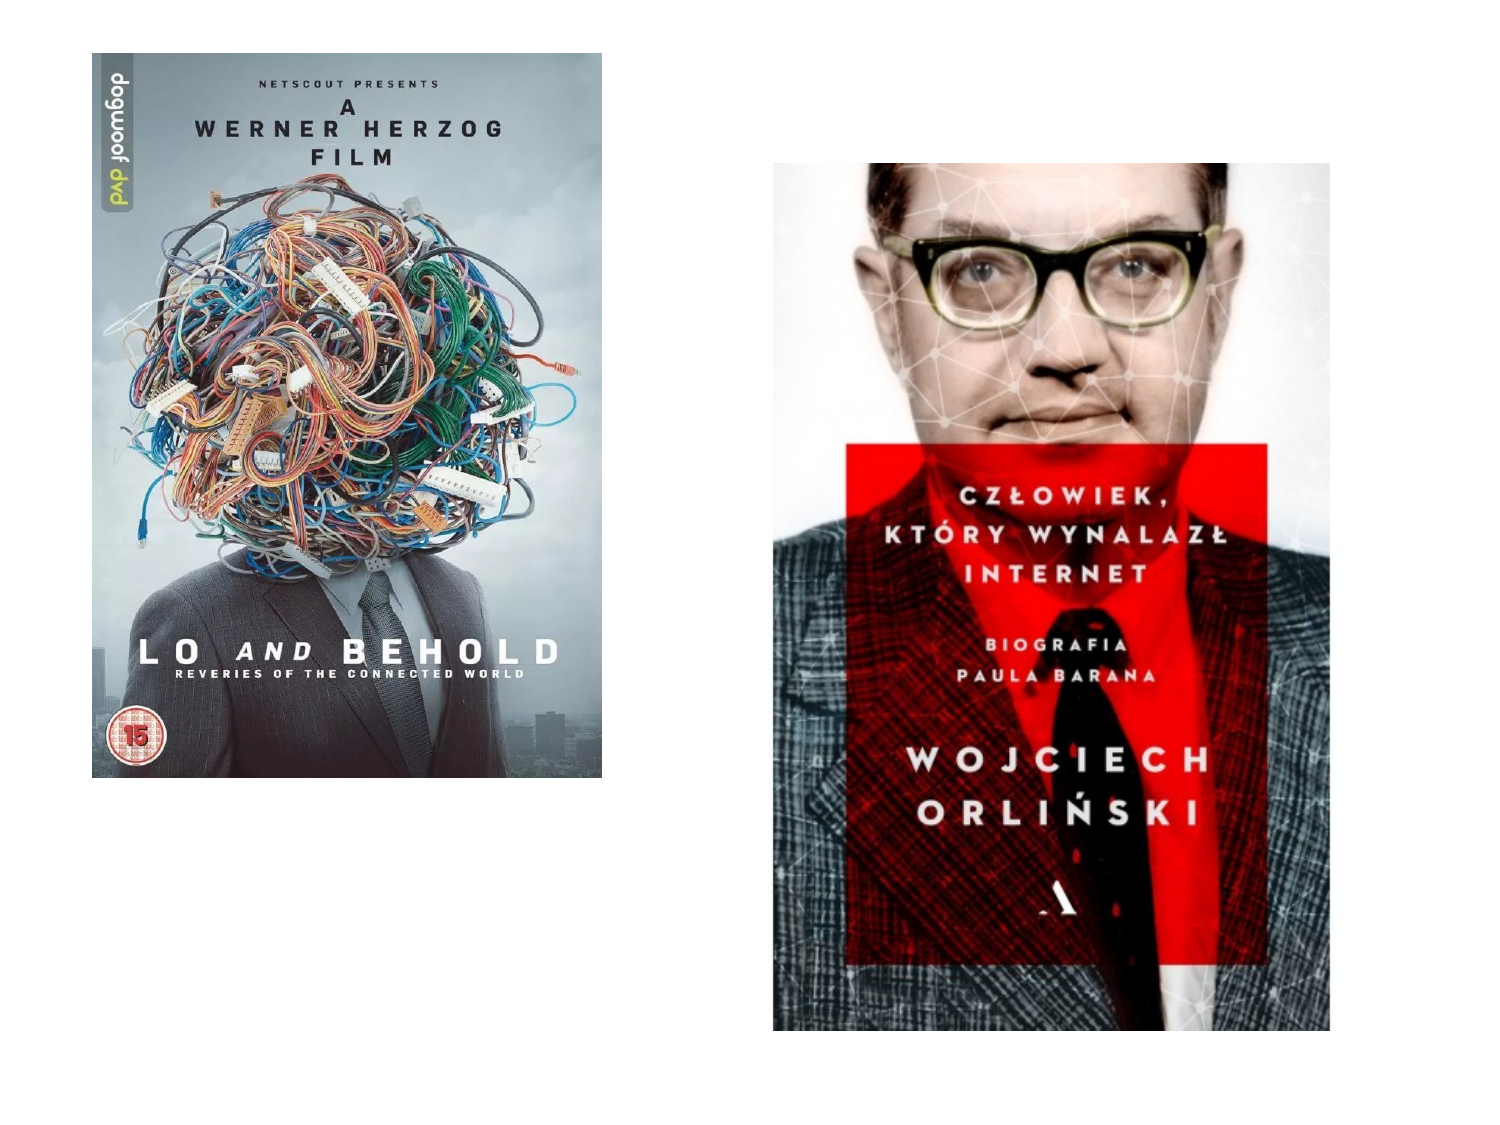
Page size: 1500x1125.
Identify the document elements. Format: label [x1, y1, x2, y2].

picture [616, 163, 1485, 1032]
picture [92, 52, 602, 779]
